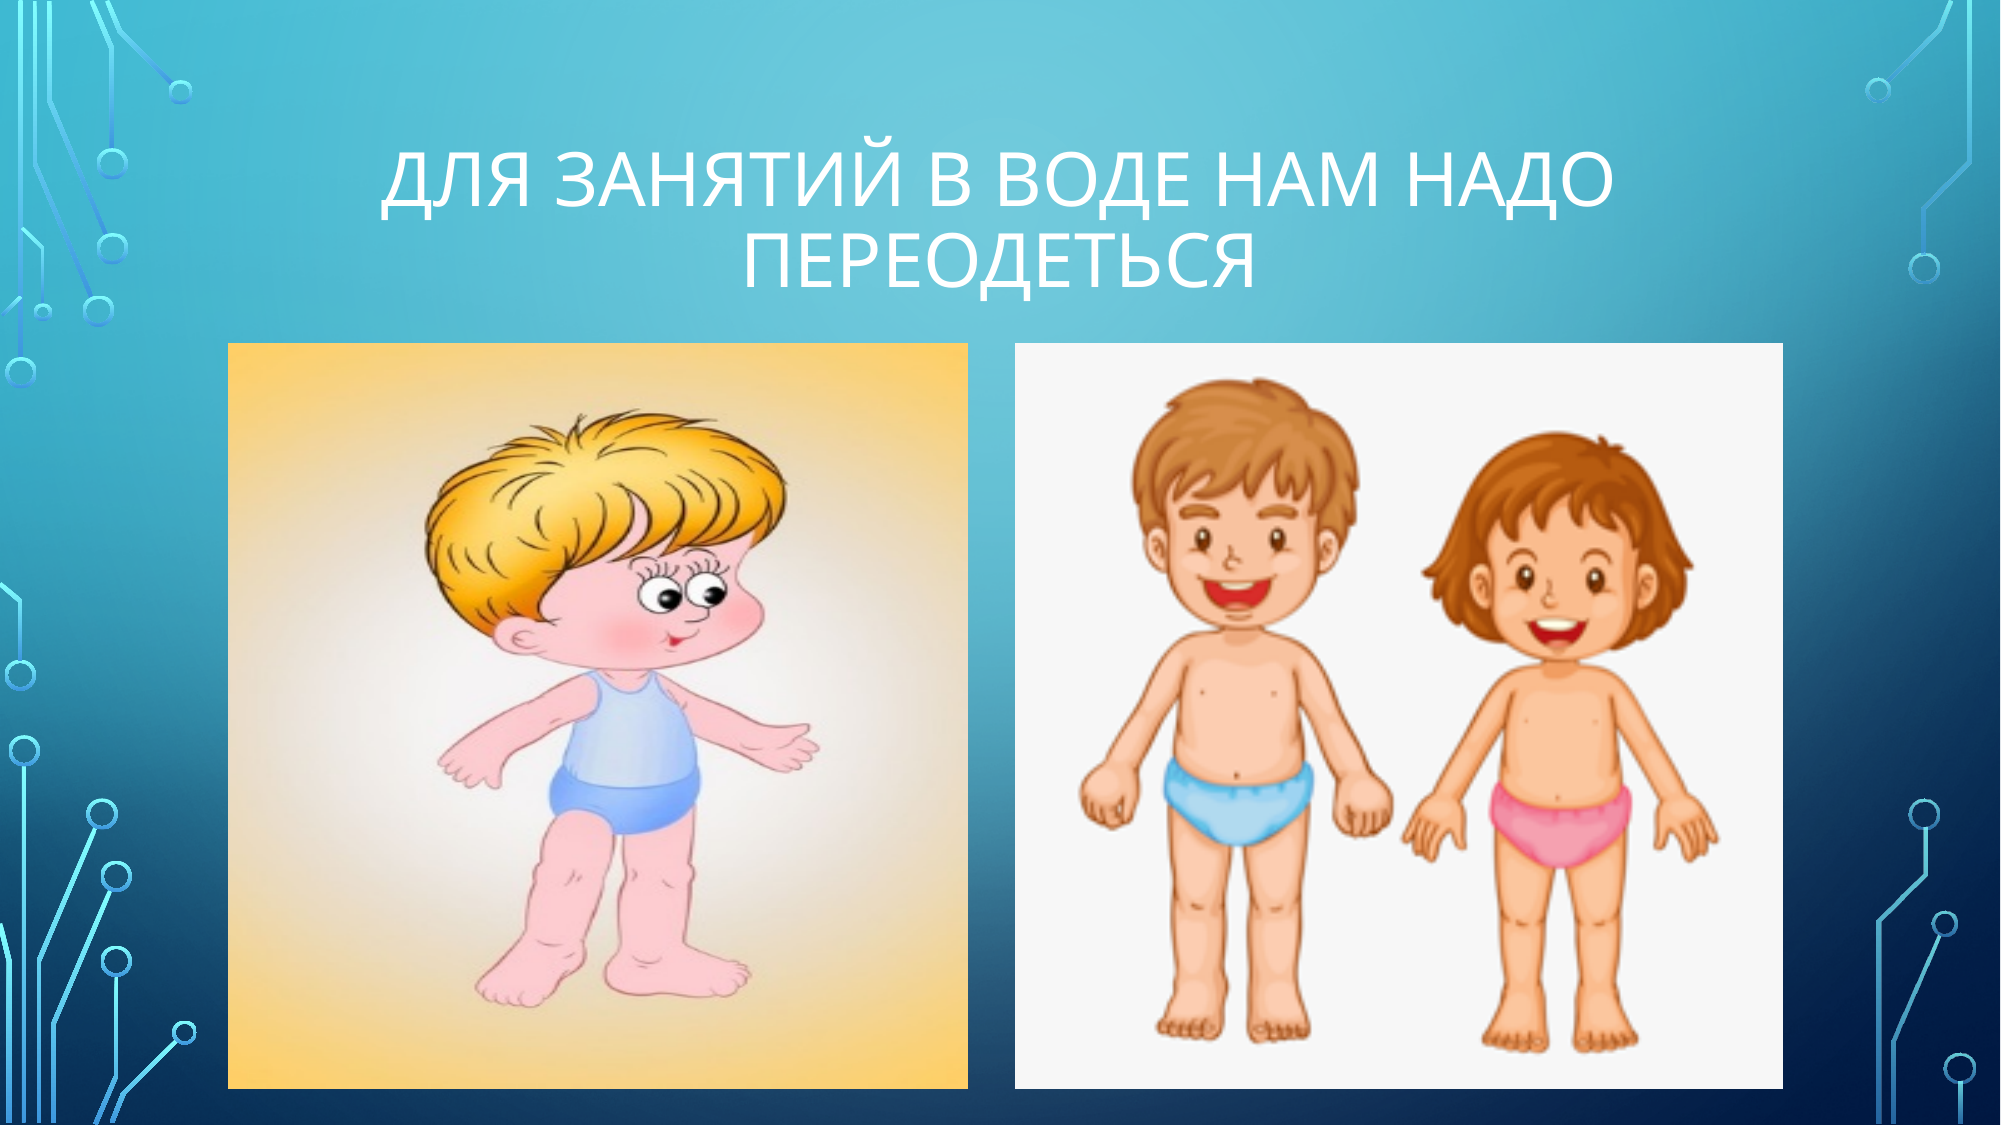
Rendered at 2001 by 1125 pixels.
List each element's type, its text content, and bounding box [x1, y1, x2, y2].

title Для занятий в воде нам надо переодеться [187, 101, 1813, 344]
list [227, 343, 968, 1090]
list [1014, 343, 1783, 1090]
